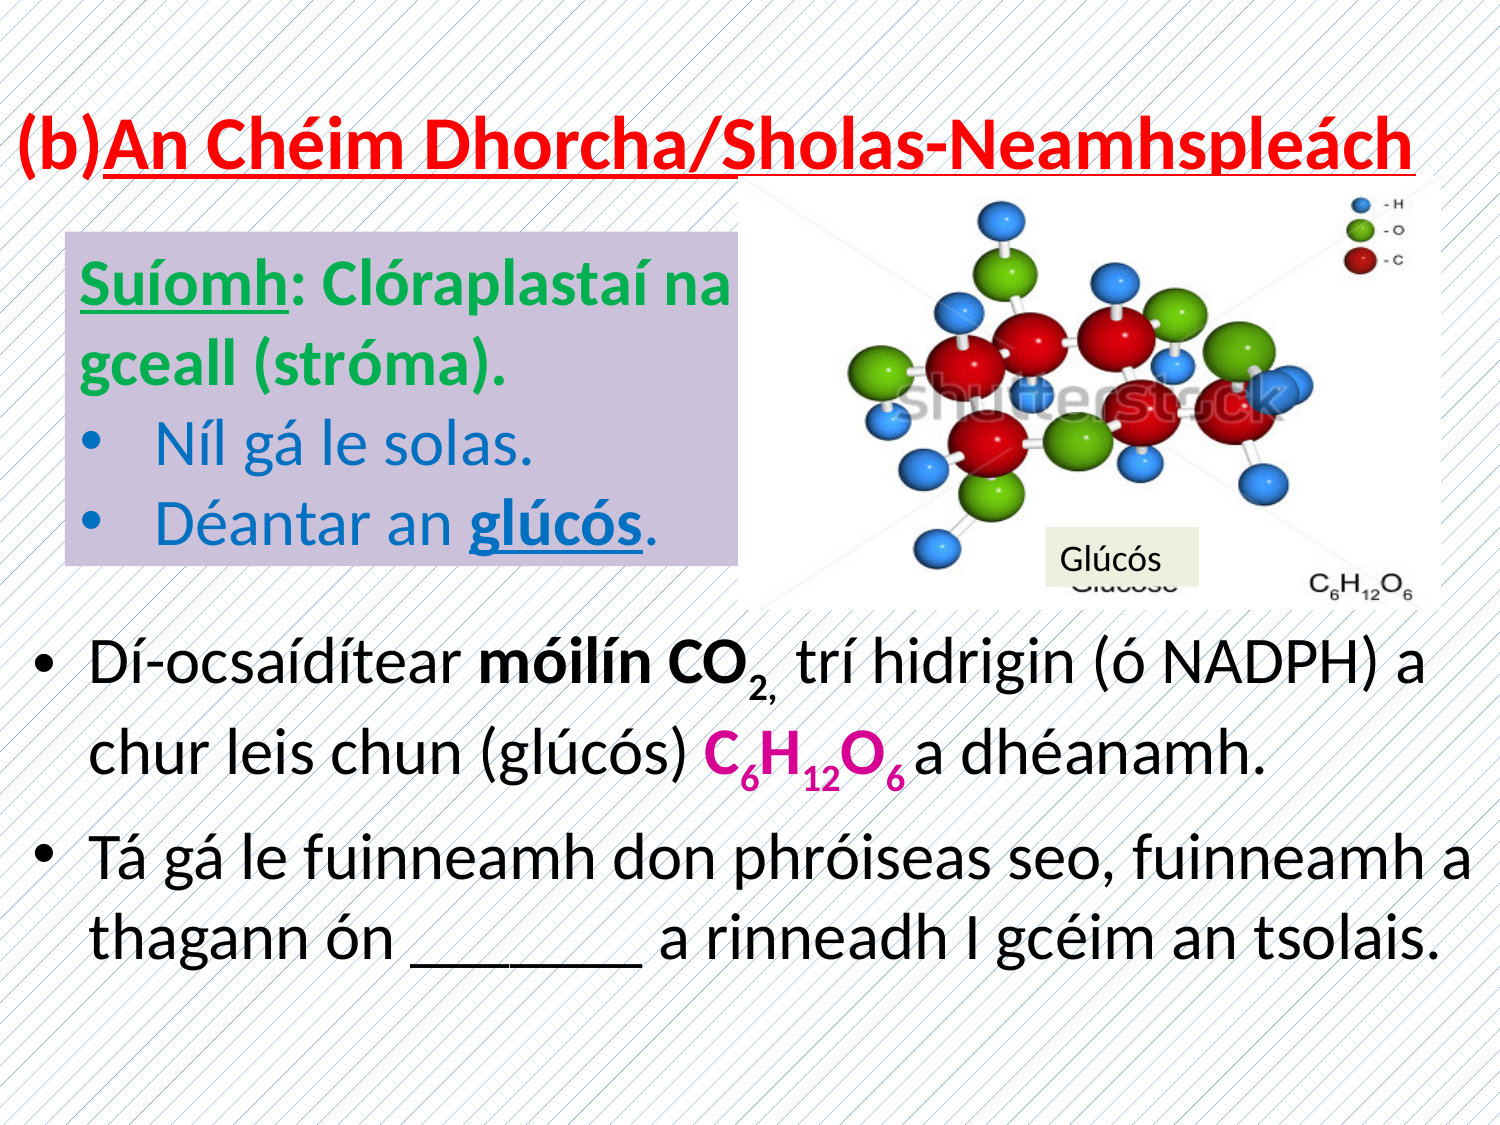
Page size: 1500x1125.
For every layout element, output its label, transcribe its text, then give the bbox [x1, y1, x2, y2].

list Dí-ocsaídítear móilín CO2, trí hidrigin (ó NADPH) a chur leis chun (glúcós) C6H12O6 a dhéanamh. Tá gá le fuinneamh don phróiseas seo, fuinneamh a thagann ón _______ a rinneadh I gcéim an tsolais. [17, 609, 1500, 1125]
footer [512, 1042, 988, 1103]
text_box Suíomh: Clóraplastaí na gceall (stróma). Níl gá le solas. Déantar an glúcós. [64, 231, 732, 567]
picture [737, 176, 1442, 610]
title (b)An Chéim Dhorcha/Sholas-Neamhspleách [0, 45, 1500, 233]
